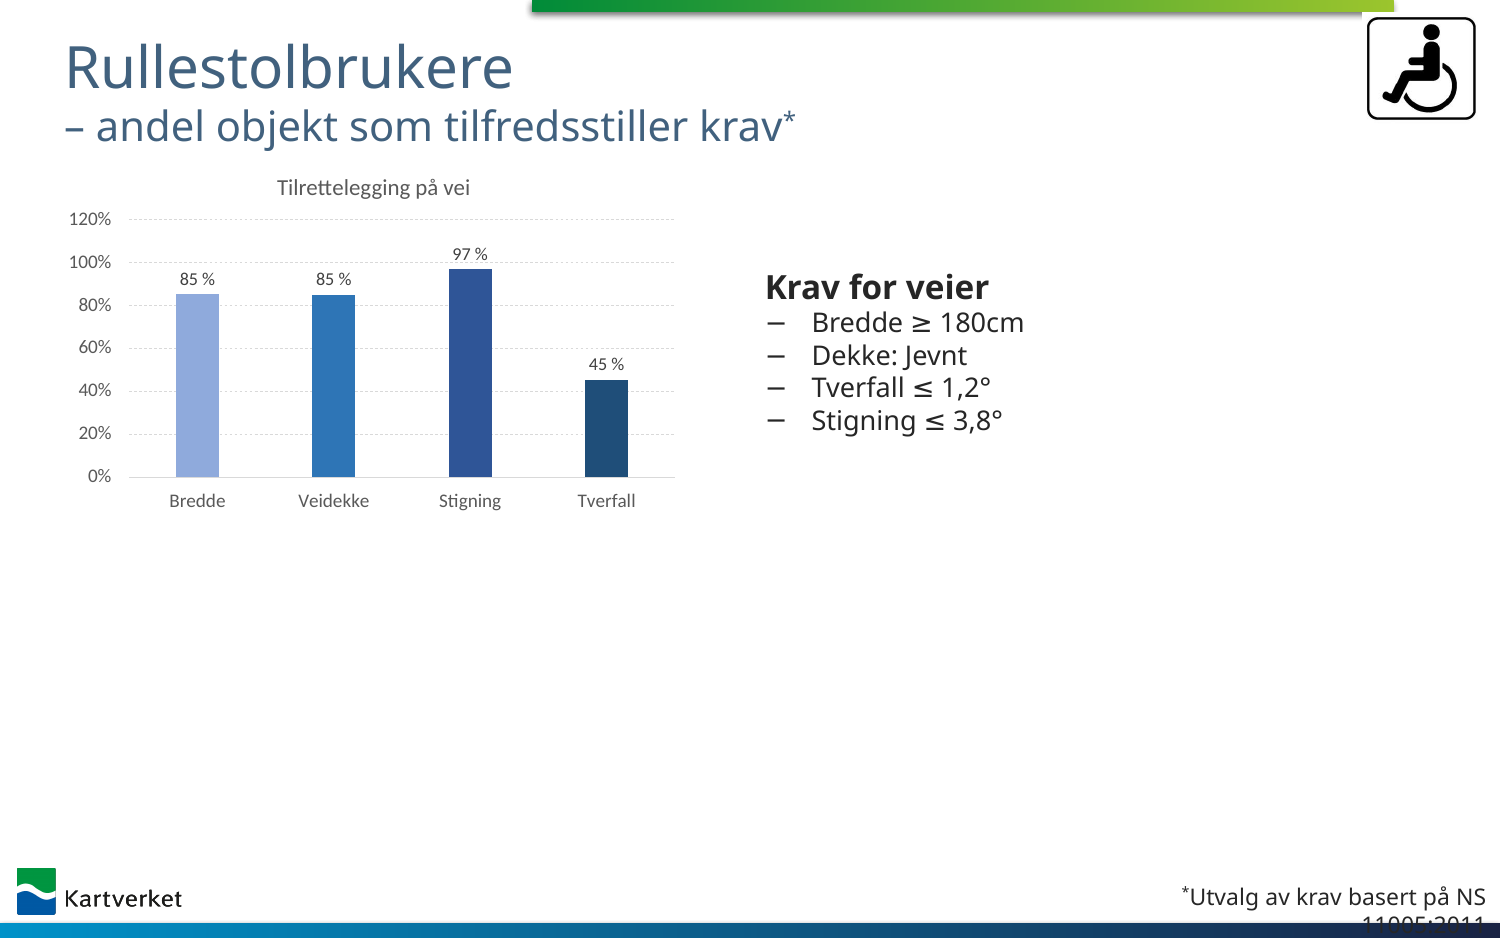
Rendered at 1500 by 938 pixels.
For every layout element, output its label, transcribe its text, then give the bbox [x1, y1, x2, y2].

text_box Rullestolbrukere – andel objekt som tilfredsstiller krav* [49, 25, 1431, 158]
text_box *Utvalg av krav basert på NS 11005:2011 [1068, 873, 1500, 938]
picture [62, 166, 686, 519]
text_box Krav for veier Bredde ≥ 180cm Dekke: Jevnt Tverfall ≤ 1,2° Stigning ≤ 3,8° [750, 258, 1234, 444]
picture [1362, 12, 1481, 126]
